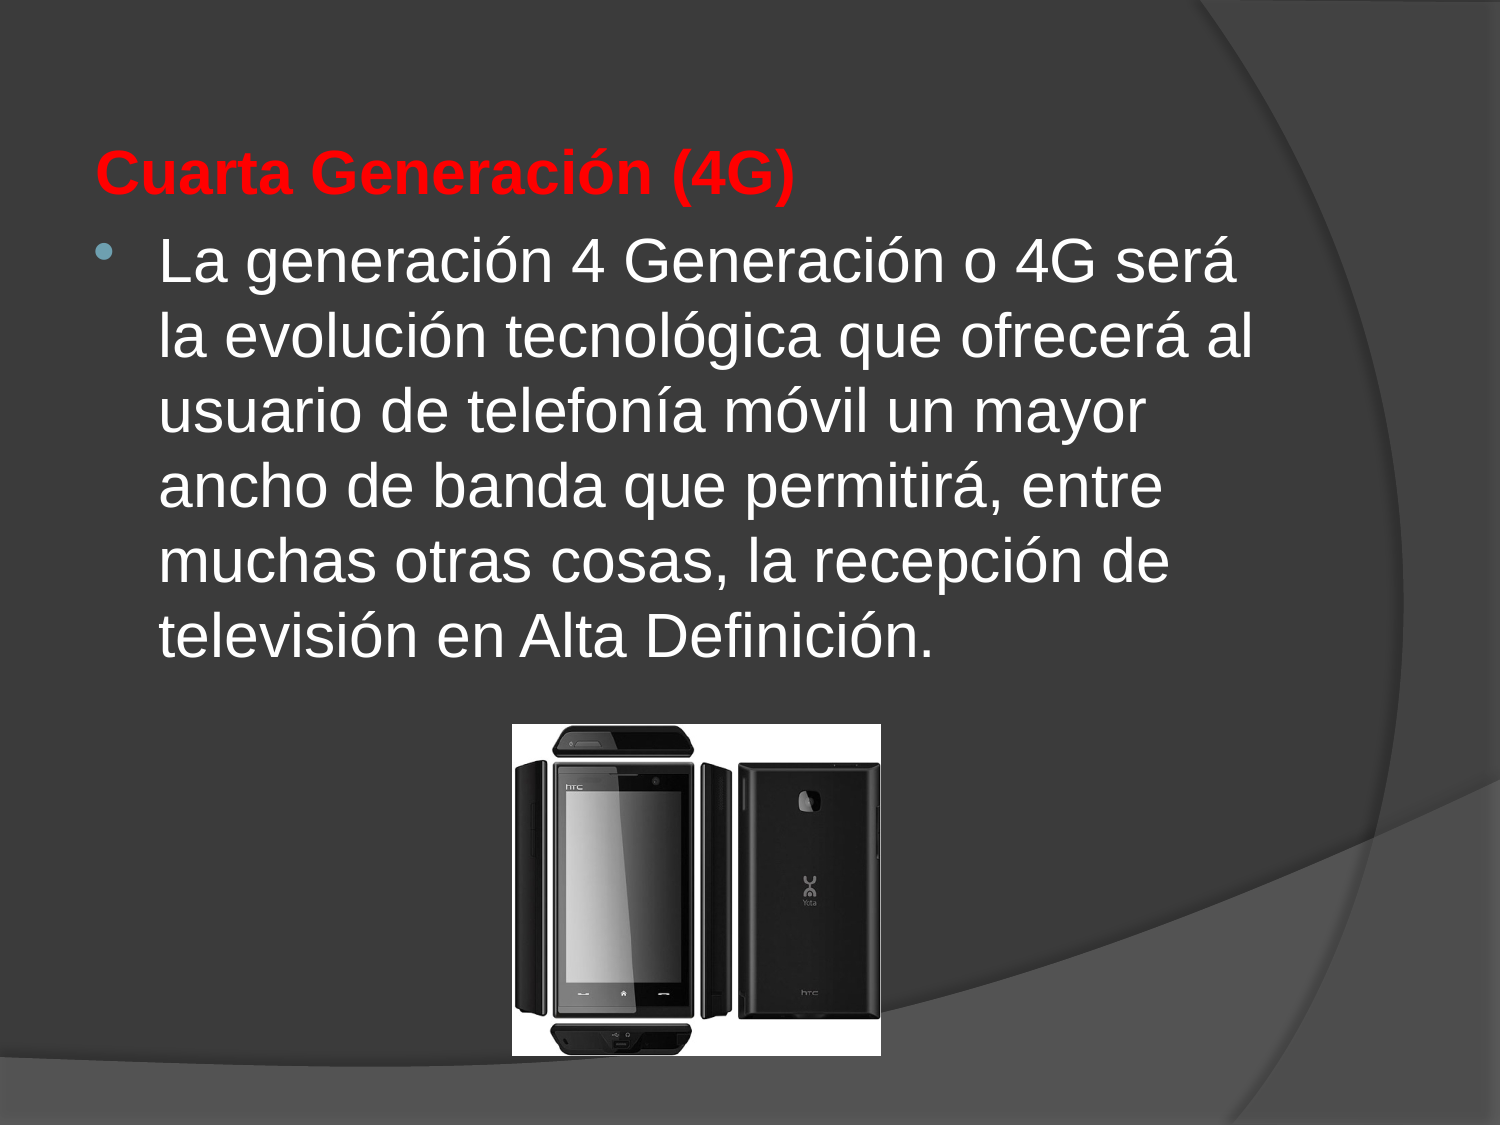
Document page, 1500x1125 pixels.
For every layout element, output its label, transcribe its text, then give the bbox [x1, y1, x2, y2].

picture [512, 724, 881, 1056]
list Cuarta Generación (4G) La generación 4 Generación o 4G será la evolución tecnológica que ofrecerá al usuario de telefonía móvil un mayor ancho de banda que permitirá, entre muchas otras cosas, la recepción de televisión en Alta Definición. [75, 125, 1300, 1005]
